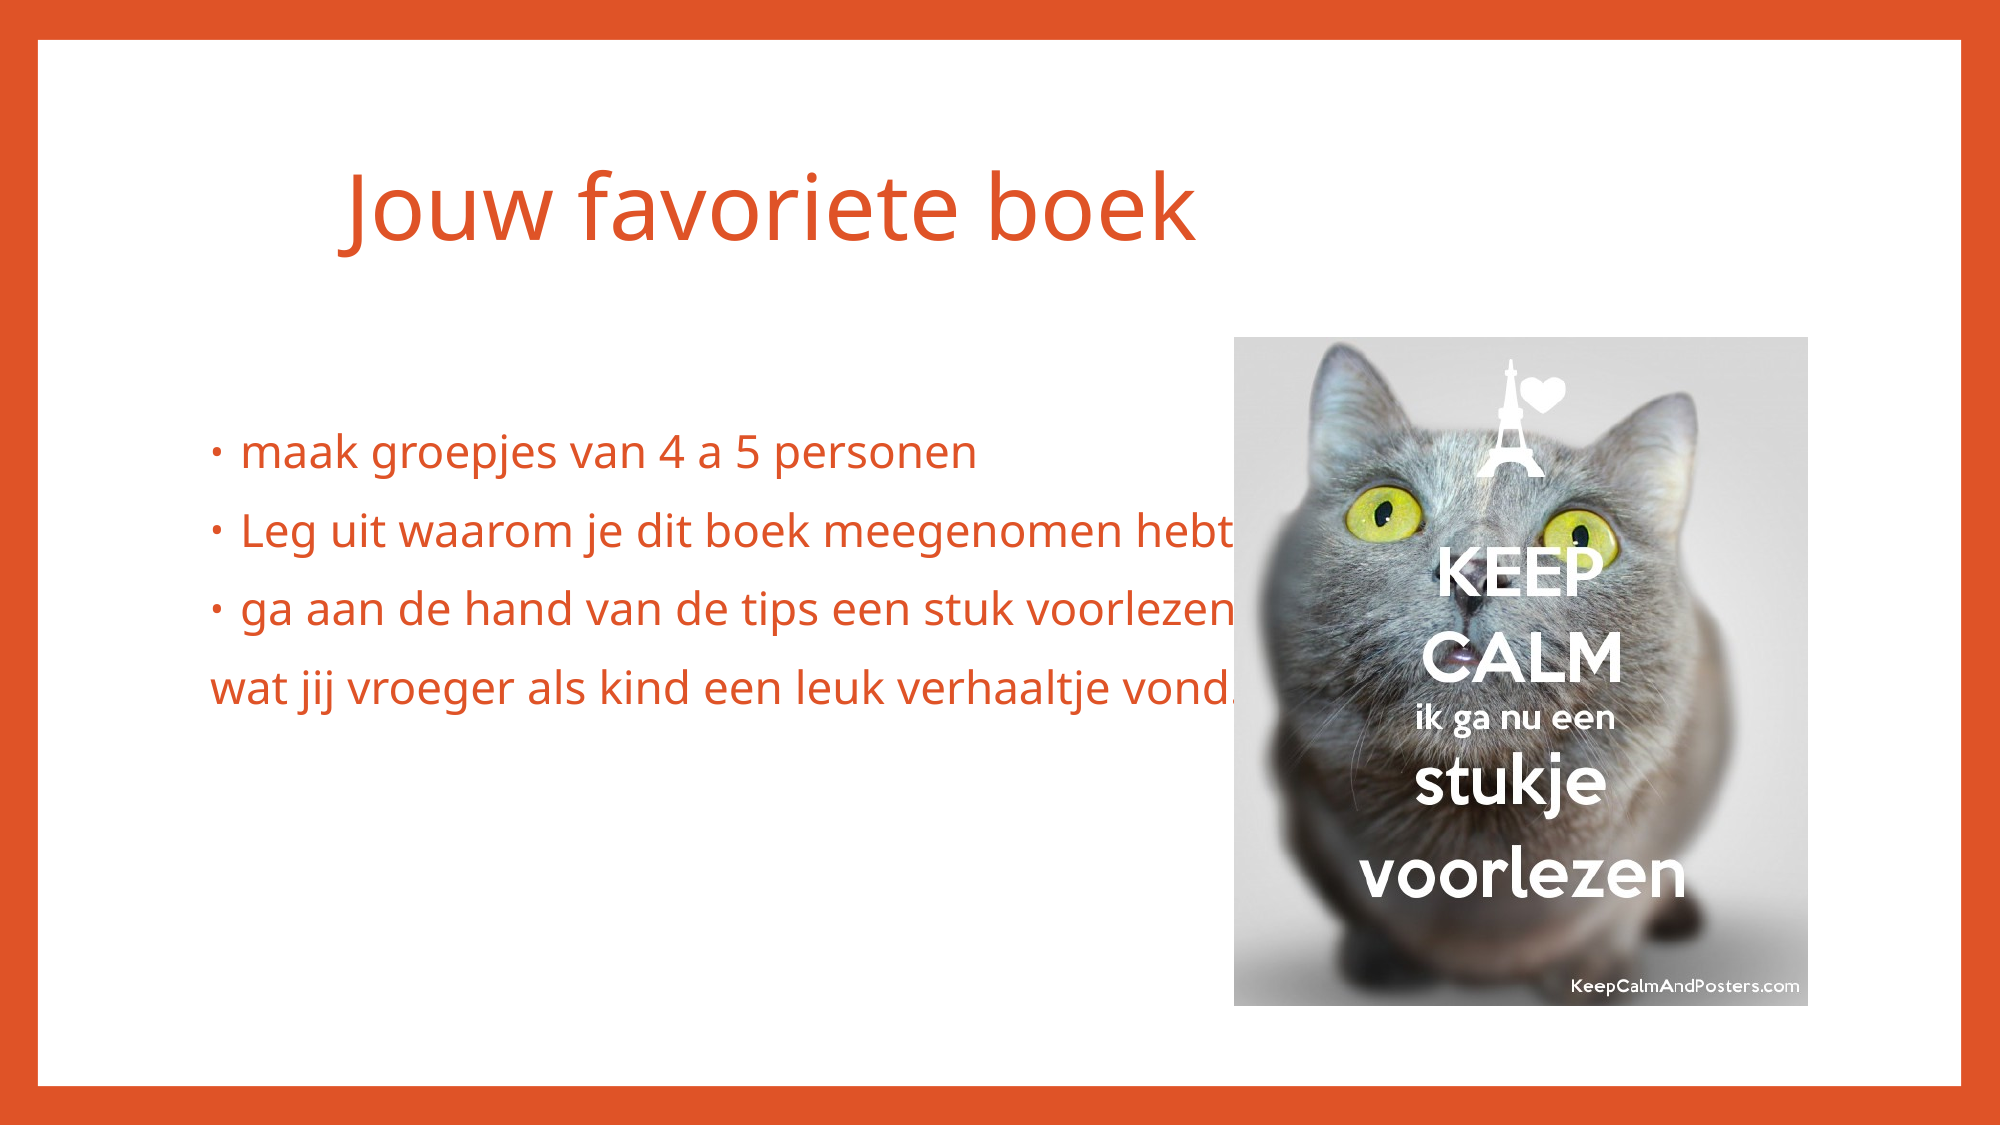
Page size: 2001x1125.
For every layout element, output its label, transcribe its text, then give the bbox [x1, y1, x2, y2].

title Jouw favoriete boek [187, 99, 1808, 323]
list maak groepjes van 4 a 5 personen Leg uit waarom je dit boek meegenomen hebt. ga aan de hand van de tips een stuk voorlezen, wat jij vroeger als kind een leuk verhaaltje vond. [187, 337, 1231, 1000]
picture [1233, 337, 1808, 1007]
